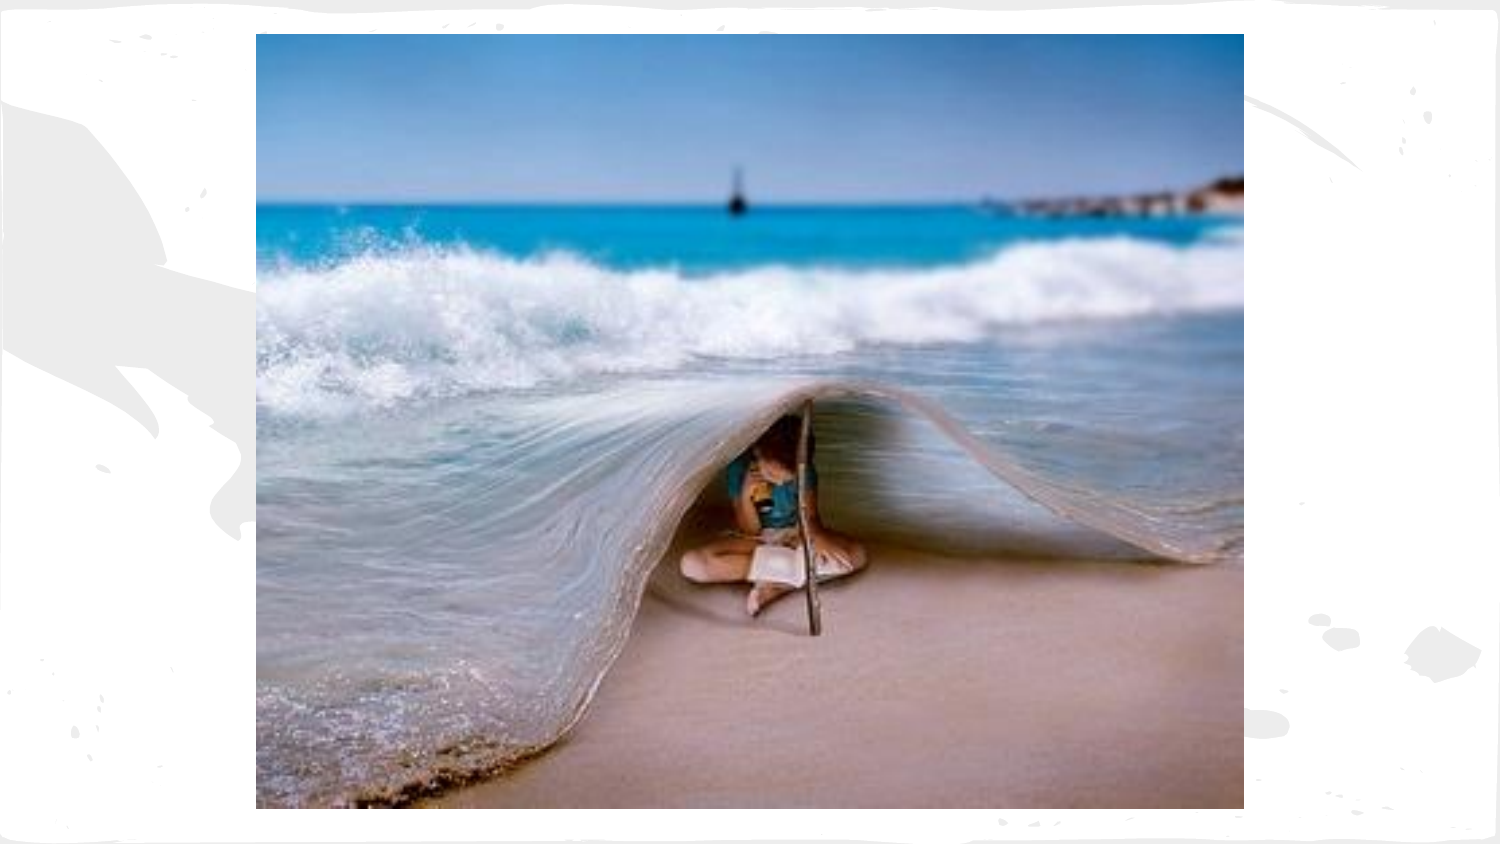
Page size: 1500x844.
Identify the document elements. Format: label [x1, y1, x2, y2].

picture [256, 34, 1244, 810]
